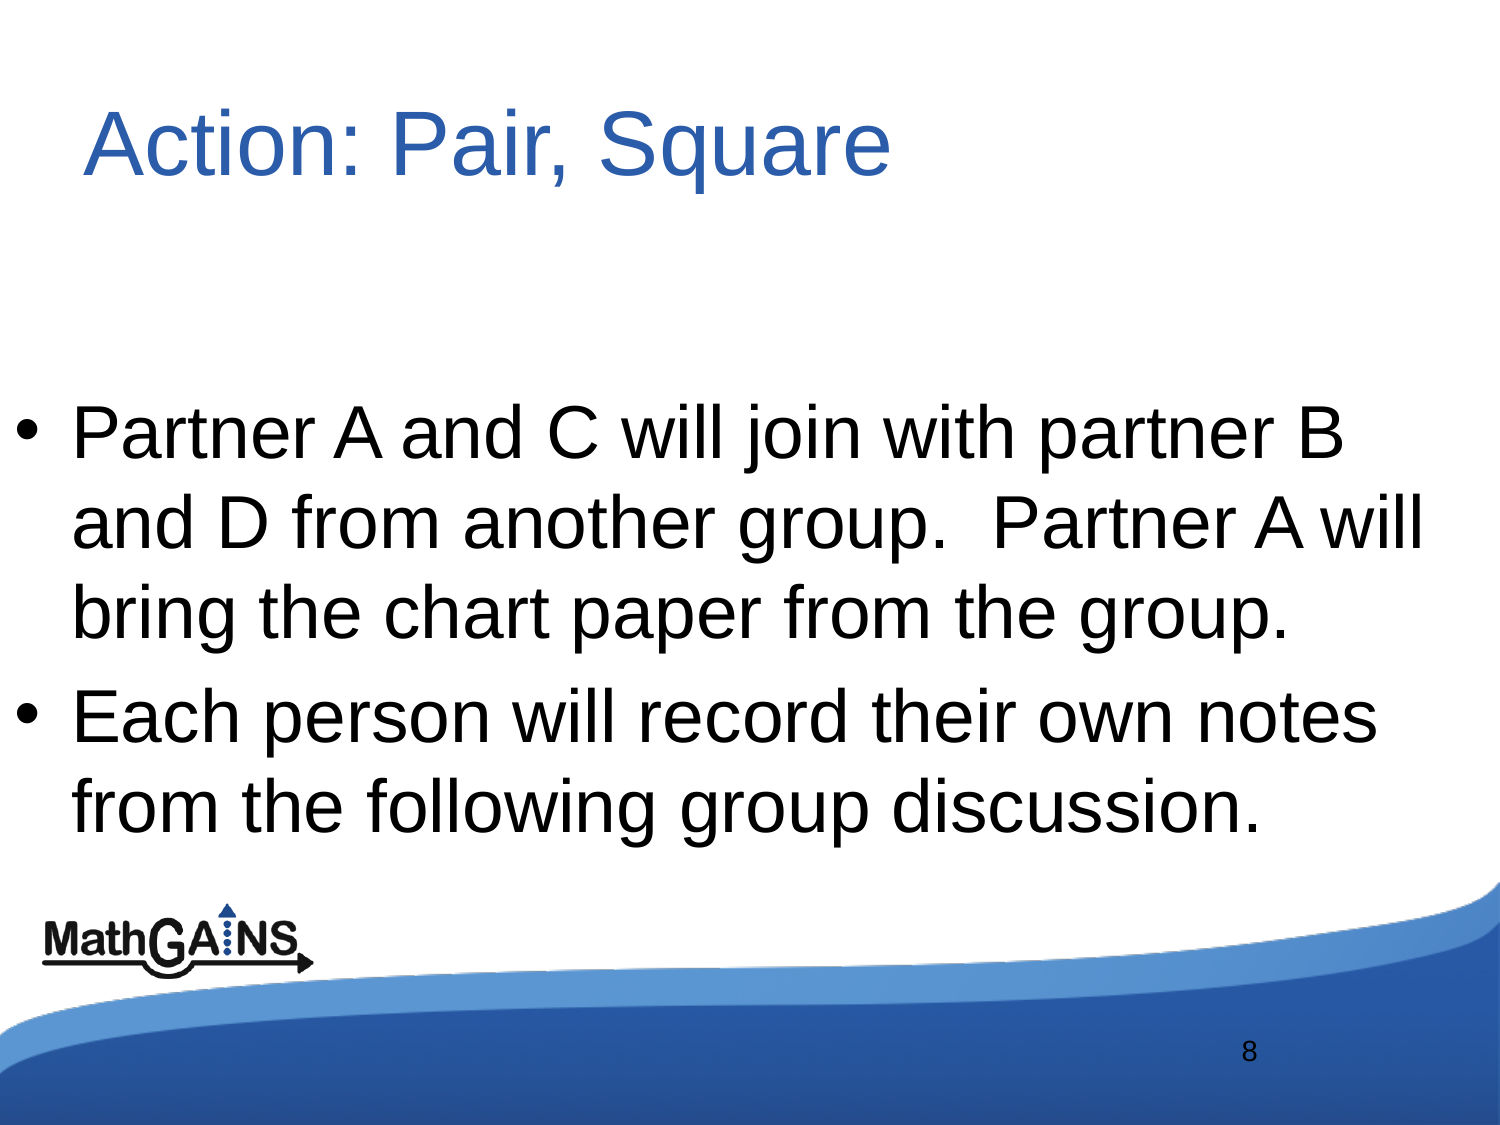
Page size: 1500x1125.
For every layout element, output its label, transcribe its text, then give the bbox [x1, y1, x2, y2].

title Action: Pair, Square [74, 14, 1426, 263]
list Partner A and C will join with partner B and D from another group. Partner A will bring the chart paper from the group. Each person will record their own notes from the following group discussion. [0, 374, 1500, 838]
slide_number 8 [1223, 1023, 1277, 1075]
picture [0, 878, 1500, 1125]
